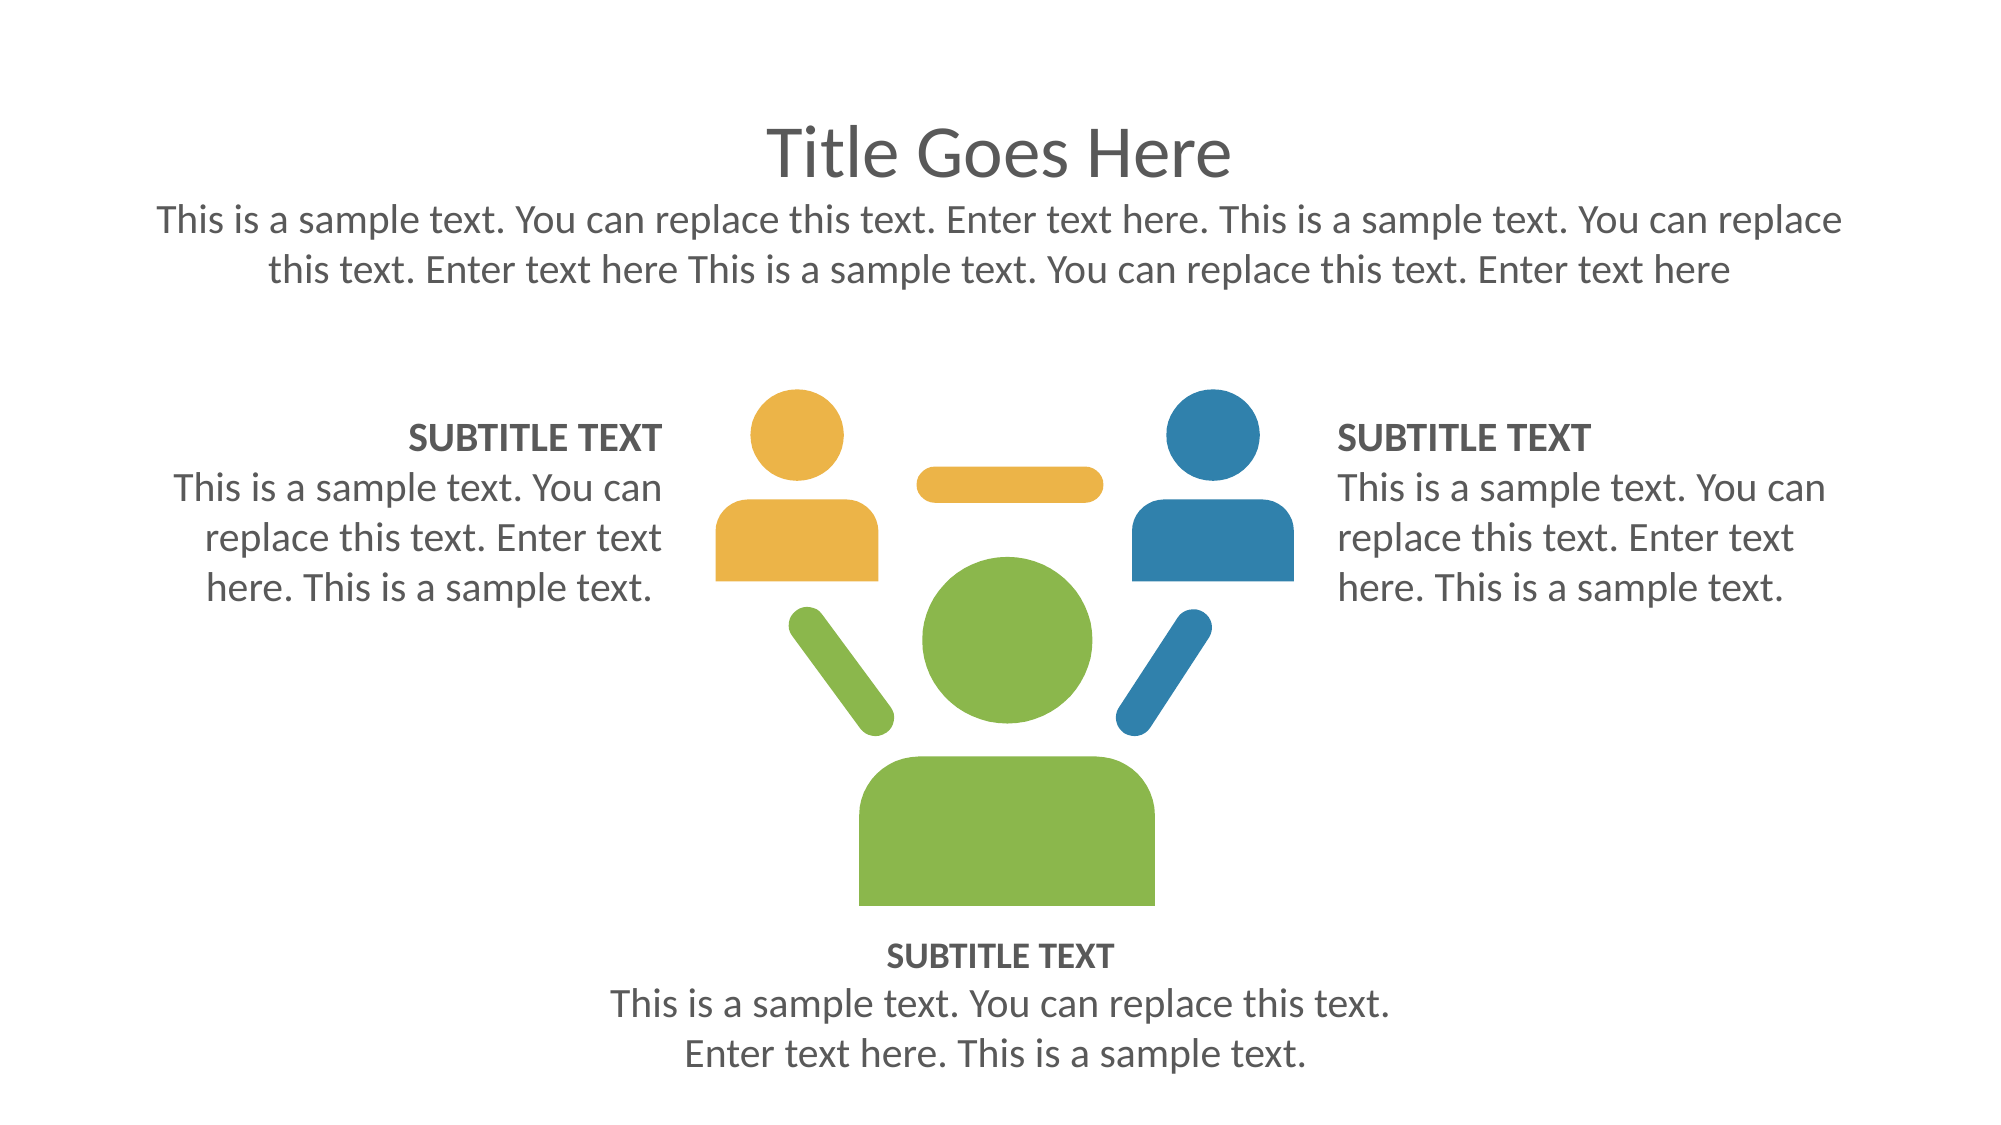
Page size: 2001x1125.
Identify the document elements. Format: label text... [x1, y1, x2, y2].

text_box [715, 499, 879, 582]
text_box [750, 389, 844, 481]
text_box [922, 556, 1093, 724]
text_box [1115, 609, 1212, 737]
text_box Title Goes Here This is a sample text. You can replace this text. Enter text here. This is a sample text. You can replace this text. Enter text here This is a sample text. You can replace this text. Enter text here [114, 94, 1886, 360]
text_box Subtitle TEXT This is a sample text. You can replace this text. Enter text here. This is a sample text. [1322, 402, 1864, 618]
text_box [1132, 499, 1294, 582]
text_box Subtitle TEXT This is a sample text. You can replace this text. Enter text here. This is a sample text. [579, 923, 1423, 1083]
text_box Subtitle TEXT This is a sample text. You can replace this text. Enter text here. This is a sample text. [136, 402, 678, 618]
text_box [859, 756, 1155, 906]
text_box [1166, 389, 1260, 481]
text_box [916, 466, 1104, 503]
text_box [788, 606, 895, 737]
